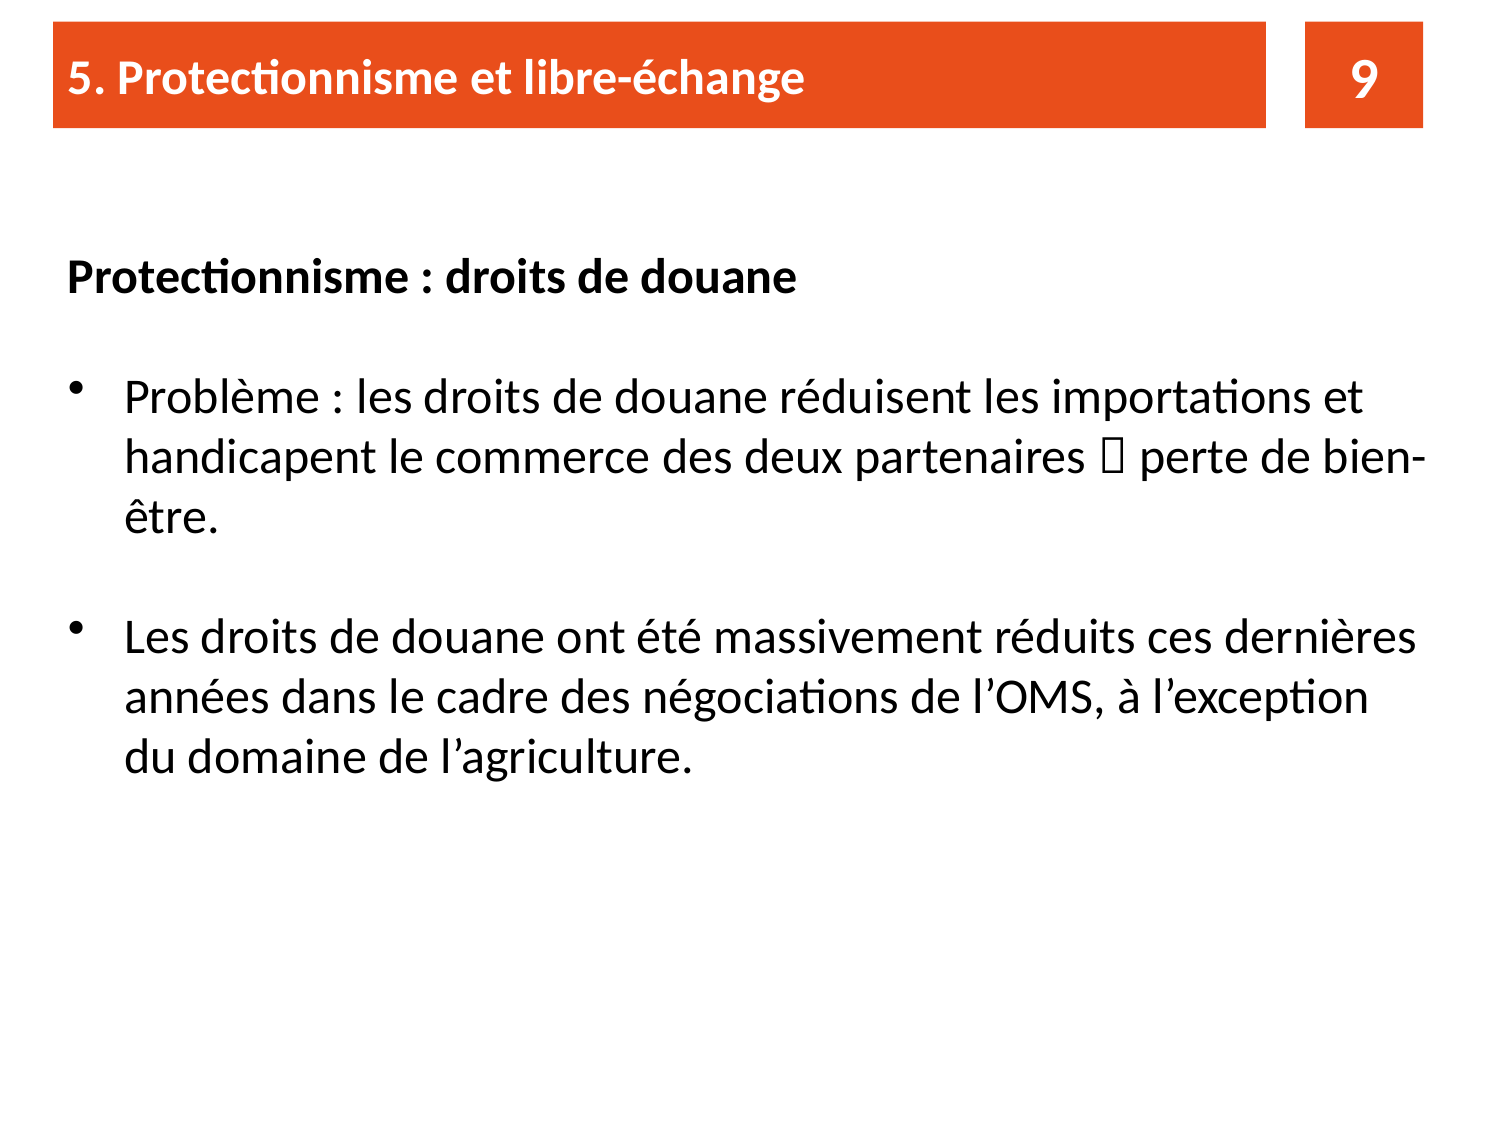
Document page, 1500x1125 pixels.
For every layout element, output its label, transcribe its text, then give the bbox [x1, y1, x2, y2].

text_box 9 [1305, 21, 1424, 129]
text_box 5. Protectionnisme et libre-échange [53, 21, 1266, 129]
text_box Protectionnisme : droits de douane Problème : les droits de douane réduisent les importations et handicapent le commerce des deux partenaires  perte de bien-être. Les droits de douane ont été massivement réduits ces dernières années dans le cadre des négociations de l’OMS, à l’exception du domaine de l’agriculture. [53, 176, 1447, 851]
